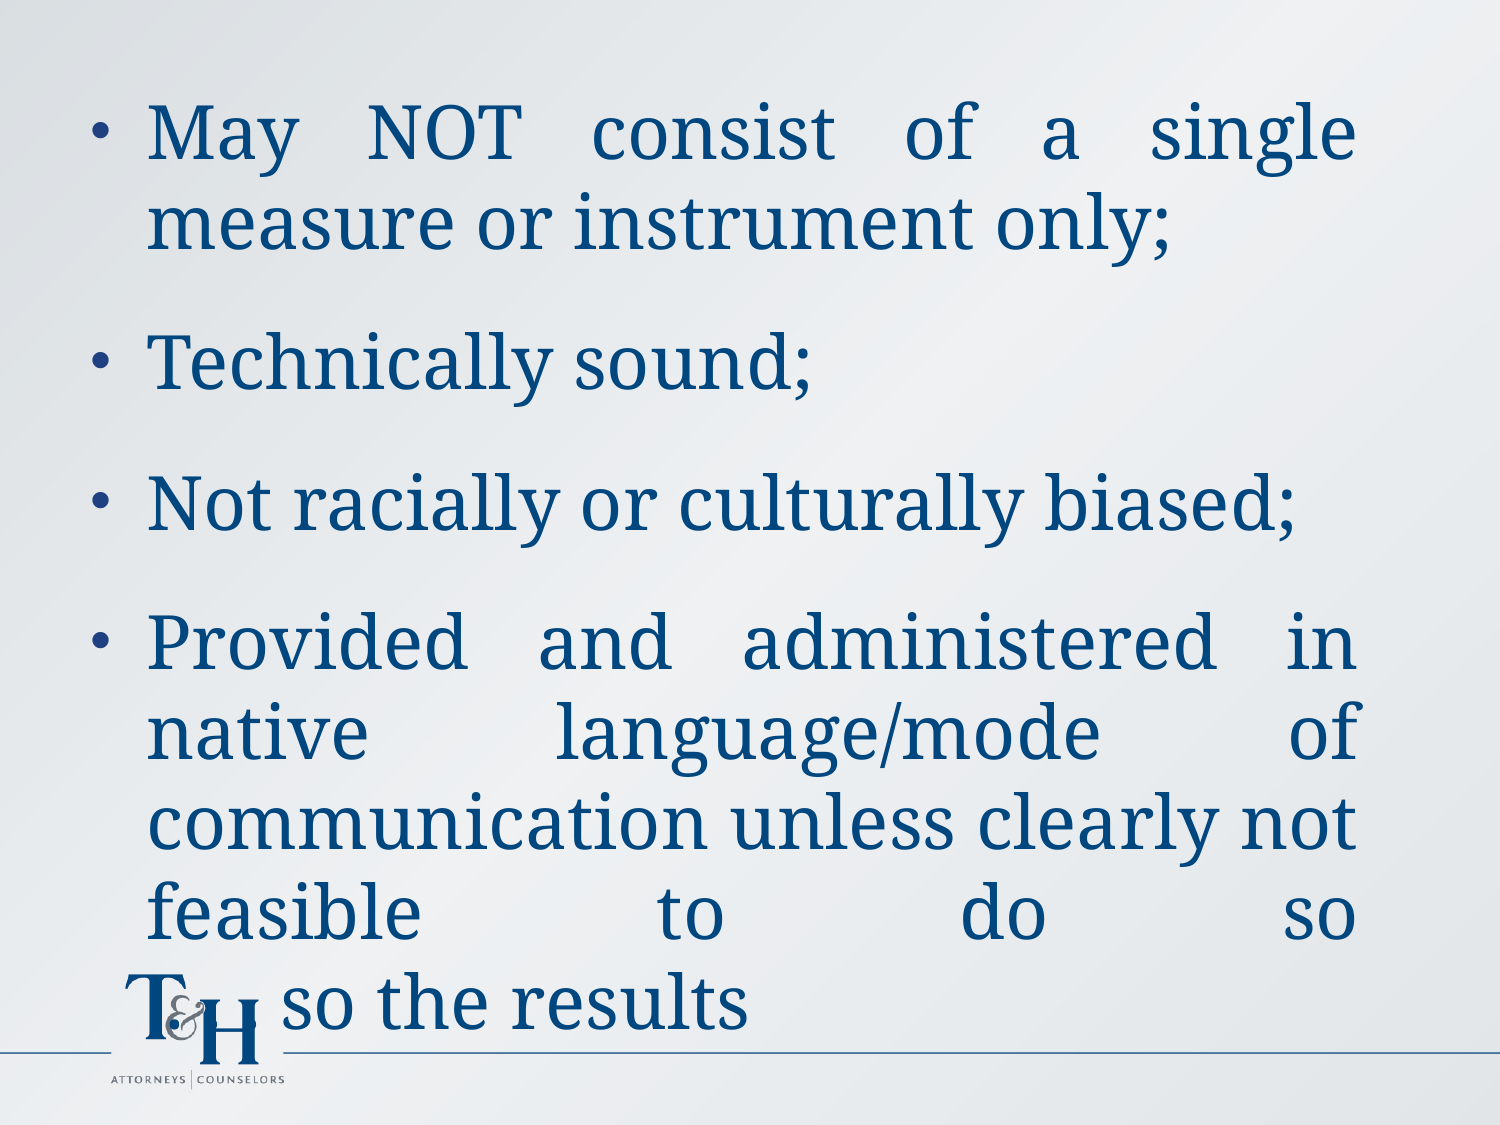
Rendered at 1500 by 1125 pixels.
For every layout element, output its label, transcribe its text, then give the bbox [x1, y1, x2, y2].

list May NOT consist of a single measure or instrument only; Technically sound; Not racially or culturally biased; Provided and administered in native language/mode of communication unless clearly not feasible to do so . . . so the results [74, 0, 1376, 963]
picture [0, 0, 1500, 1125]
